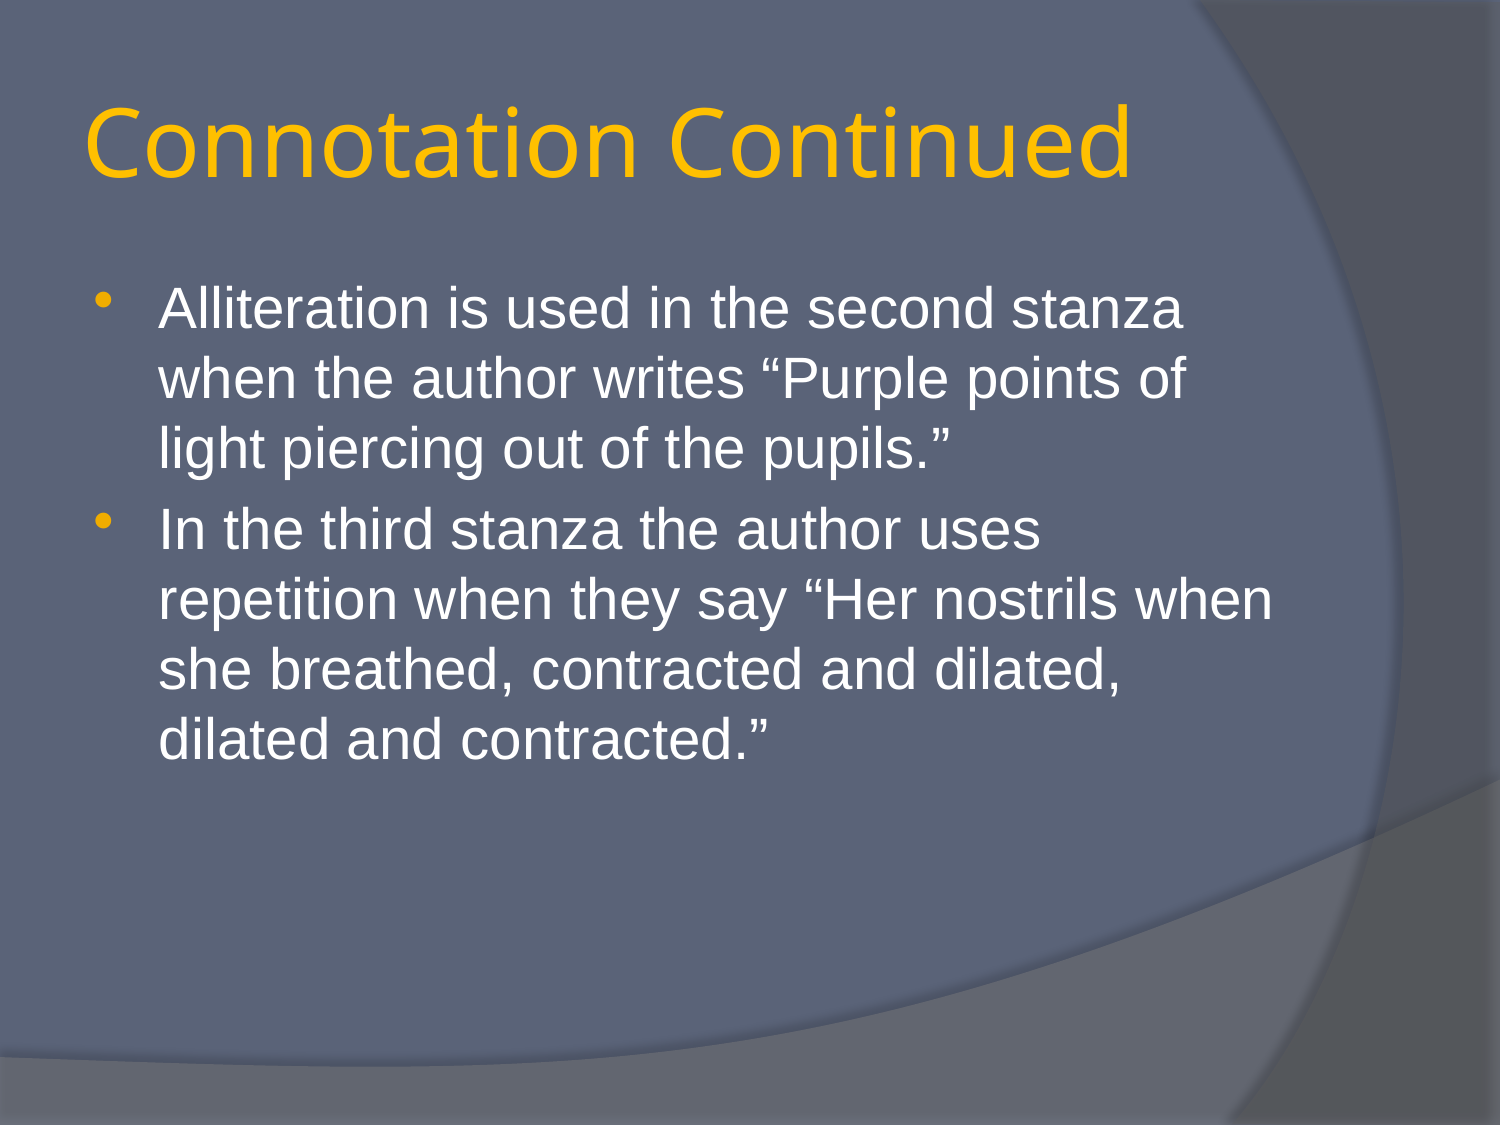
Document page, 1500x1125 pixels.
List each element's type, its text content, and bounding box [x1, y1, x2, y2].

title Connotation Continued [75, 45, 1300, 233]
list Alliteration is used in the second stanza when the author writes “Purple points of light piercing out of the pupils.” In the third stanza the author uses repetition when they say “Her nostrils when she breathed, contracted and dilated, dilated and contracted.” [75, 262, 1300, 1005]
